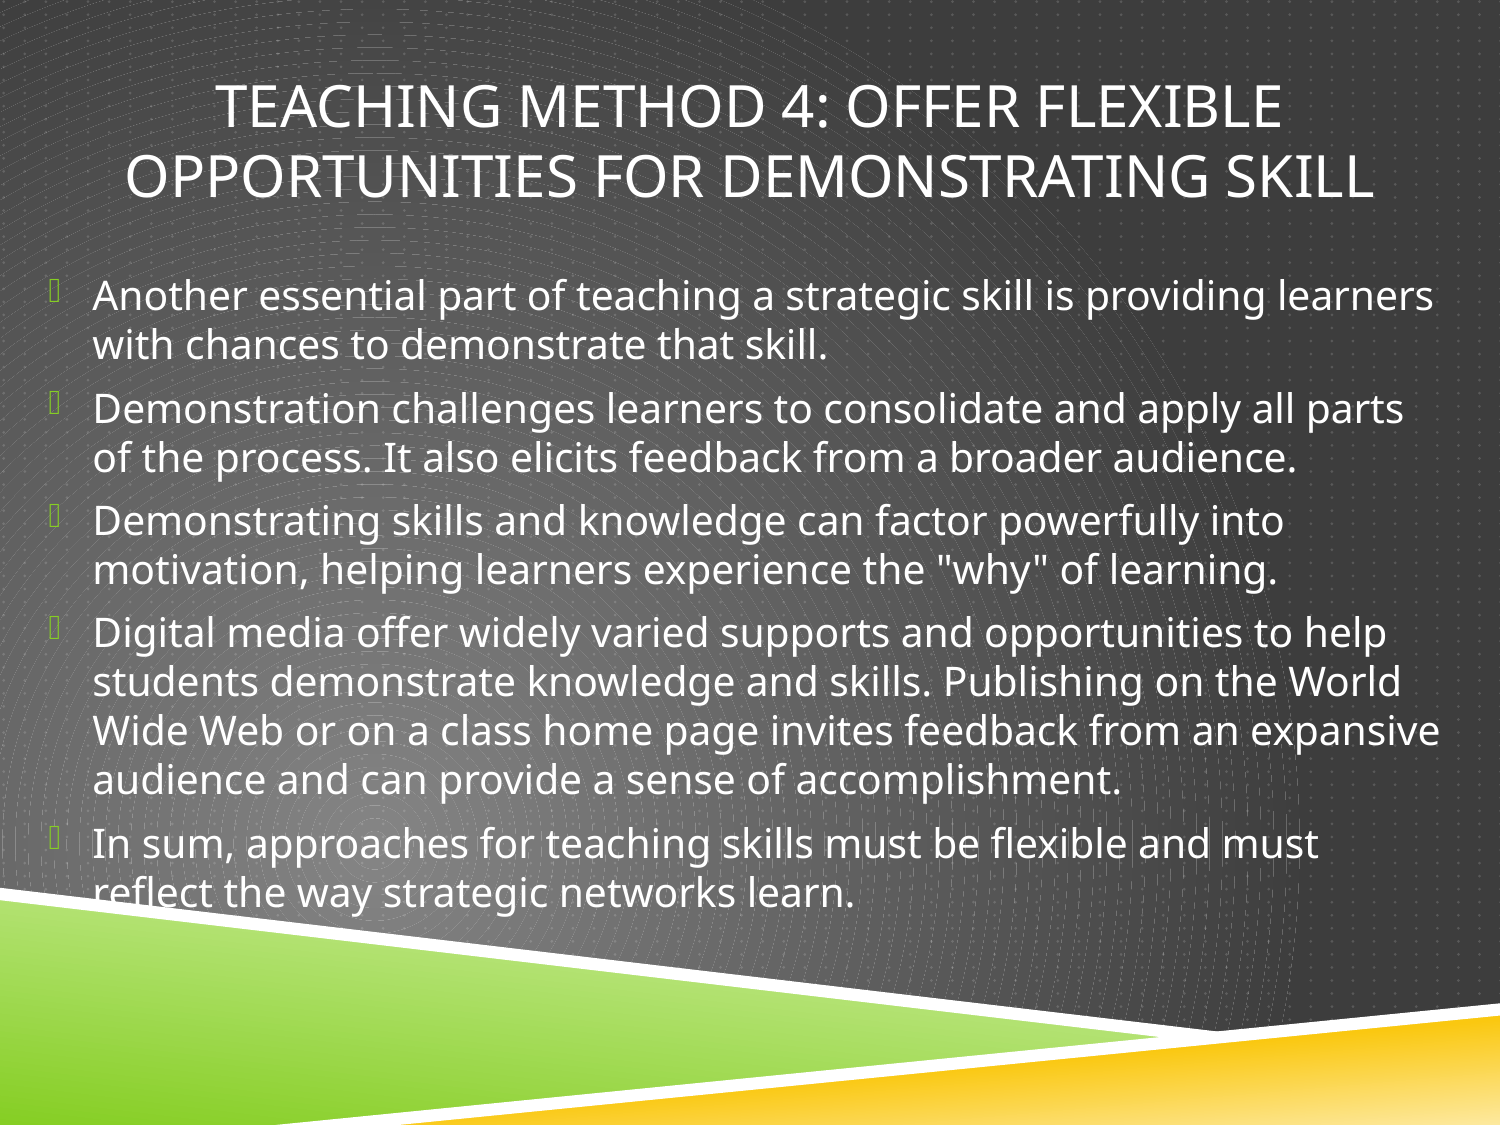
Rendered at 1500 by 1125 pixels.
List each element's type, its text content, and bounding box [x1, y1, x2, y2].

list Another essential part of teaching a strategic skill is providing learners with chances to demonstrate that skill. Demonstration challenges learners to consolidate and apply all parts of the process. It also elicits feedback from a broader audience. Demonstrating skills and knowledge can factor powerfully into motivation, helping learners experience the "why" of learning. Digital media offer widely varied supports and opportunities to help students demonstrate knowledge and skills. Publishing on the World Wide Web or on a class home page invites feedback from an expansive audience and can provide a sense of accomplishment. In sum, approaches for teaching skills must be flexible and must reflect the way strategic networks learn. [37, 262, 1450, 925]
title Teaching Method 4: Offer Flexible Opportunities for Demonstrating Skill [112, 45, 1388, 233]
